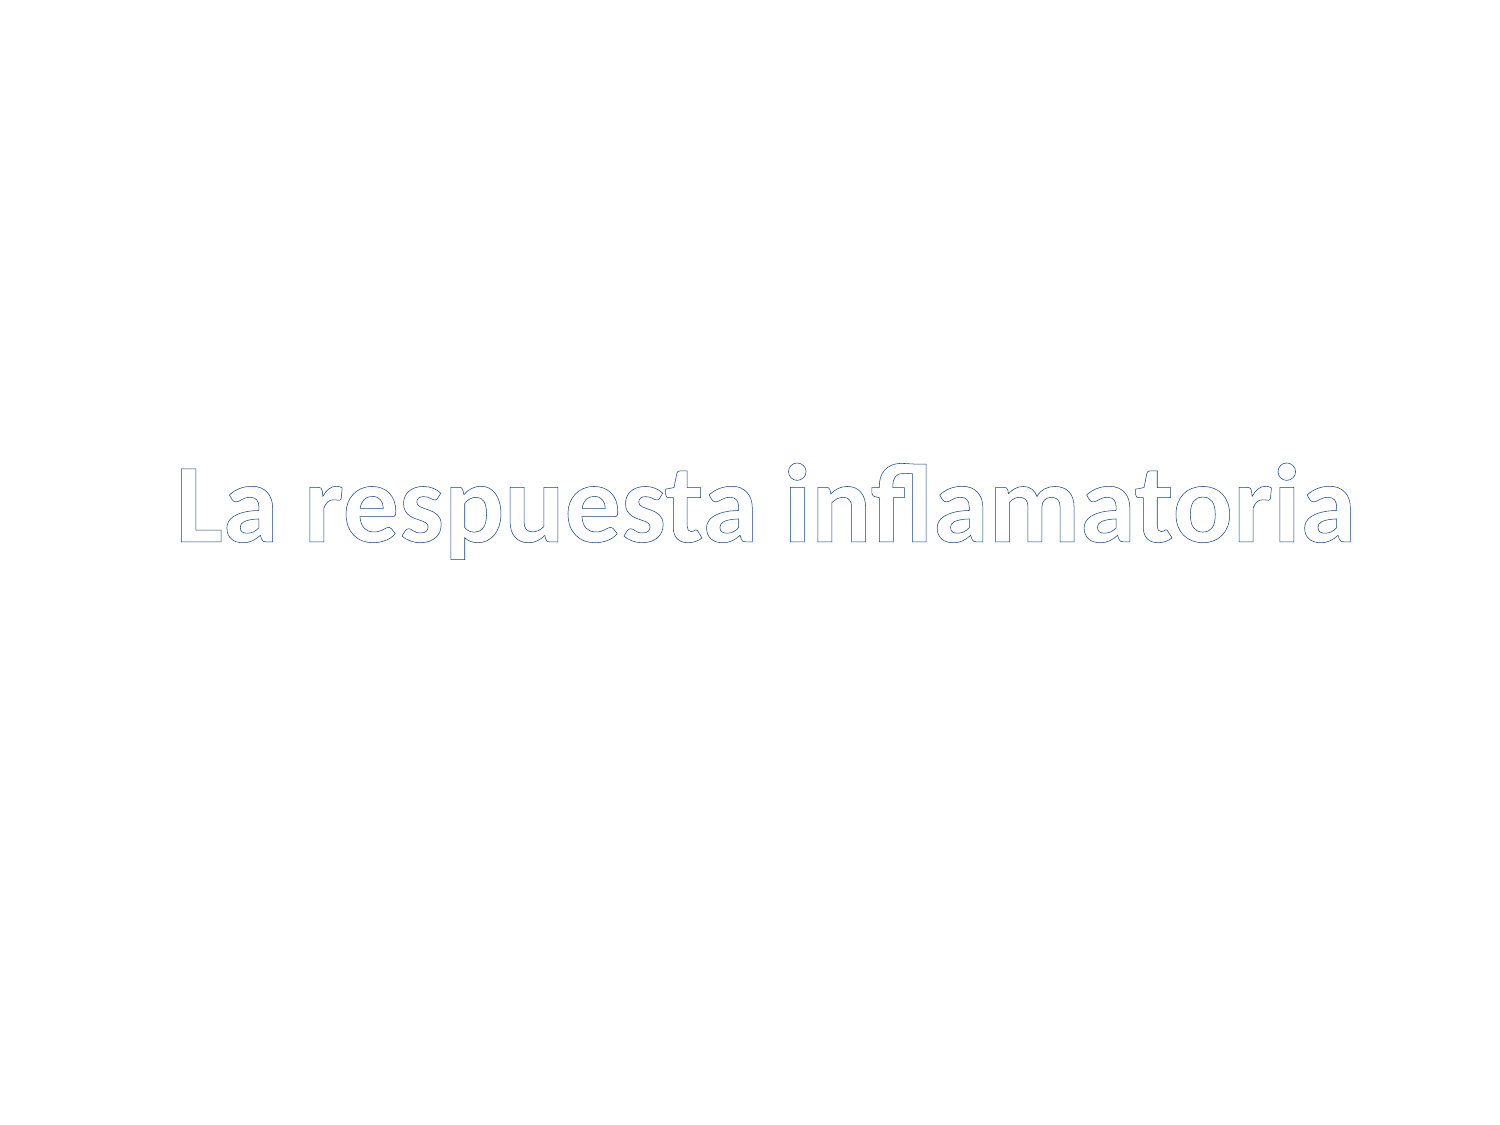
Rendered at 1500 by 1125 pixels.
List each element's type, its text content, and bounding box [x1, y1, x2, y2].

text_box La respuesta inflamatoria [46, 421, 1486, 572]
